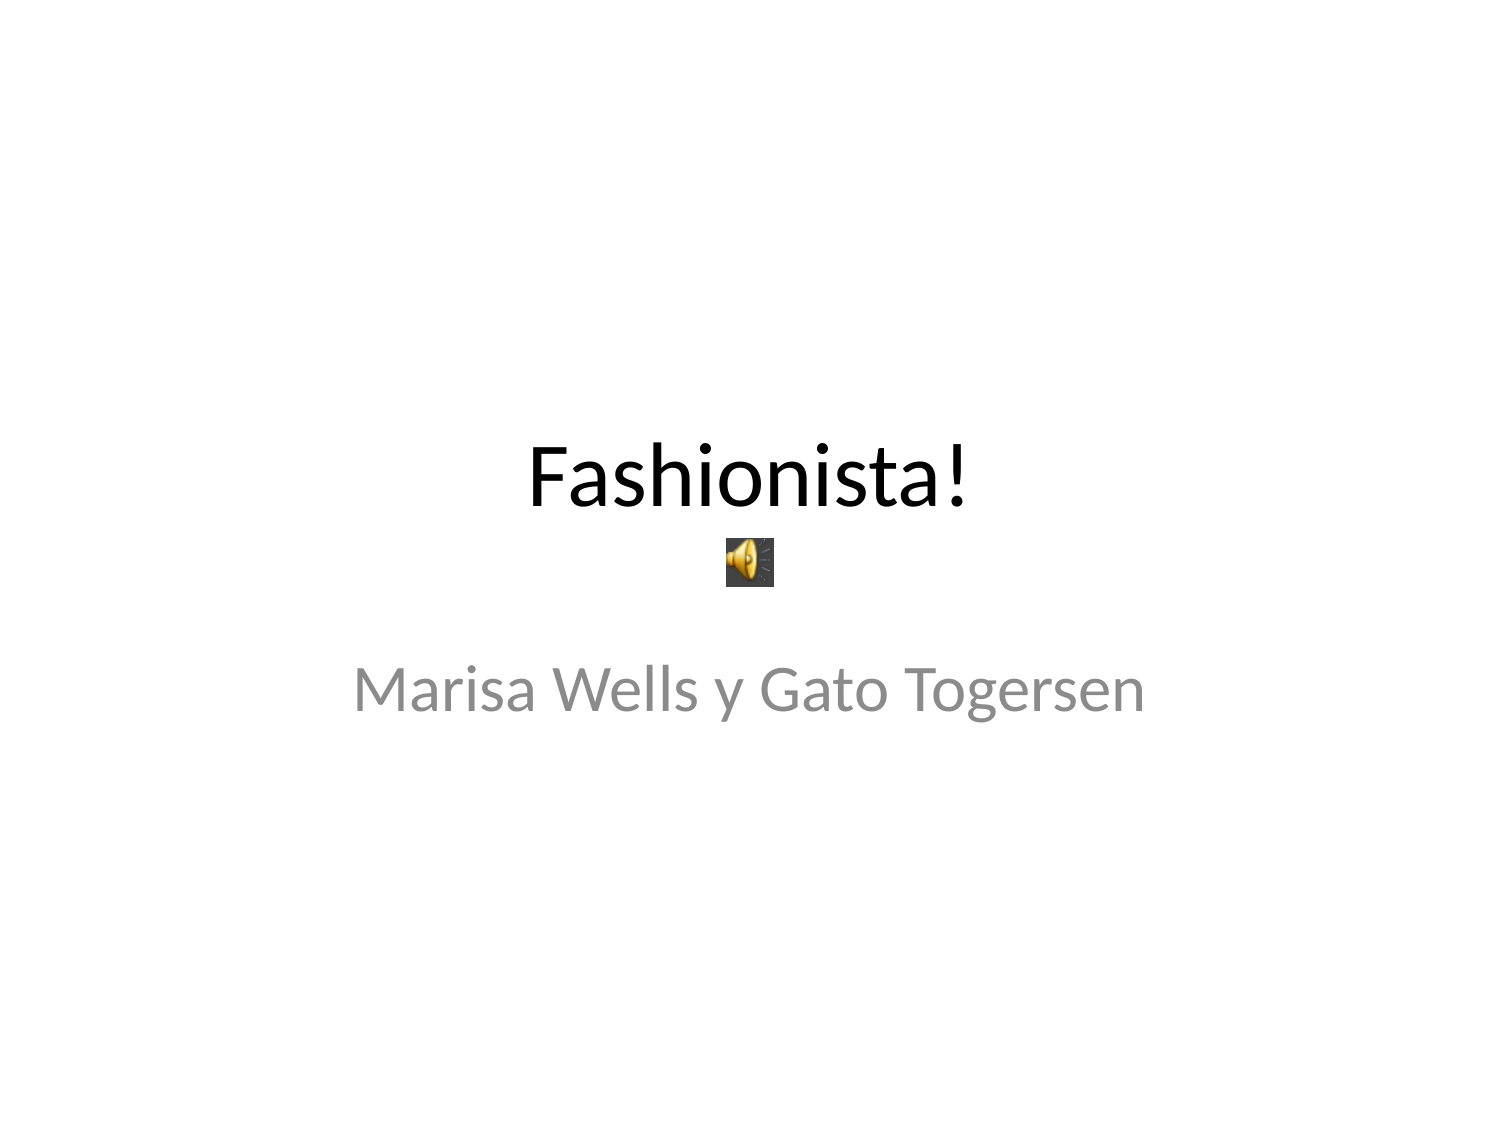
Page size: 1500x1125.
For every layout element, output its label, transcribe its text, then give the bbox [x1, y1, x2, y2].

title Fashionista! [112, 349, 1388, 591]
subtitle Marisa Wells y Gato Togersen [225, 637, 1275, 925]
picture [724, 537, 776, 588]
